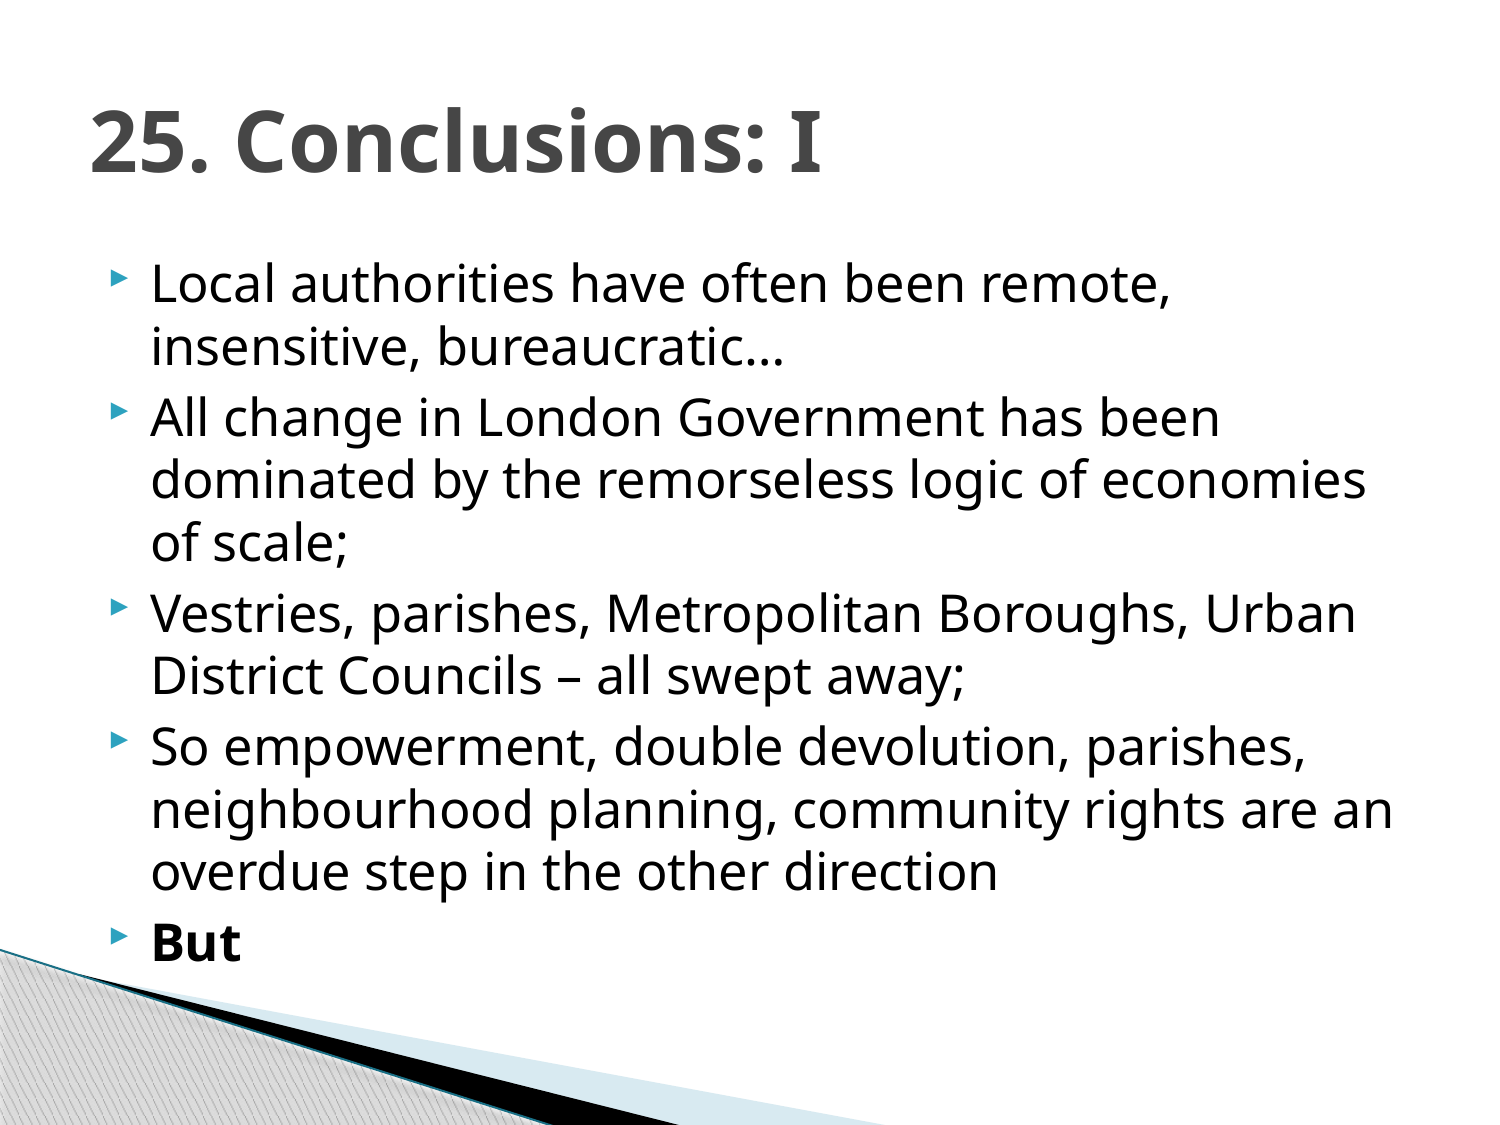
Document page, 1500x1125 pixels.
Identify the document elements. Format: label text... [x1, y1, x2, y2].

title 25. Conclusions: I [75, 45, 1425, 233]
list Local authorities have often been remote, insensitive, bureaucratic… All change in London Government has been dominated by the remorseless logic of economies of scale; Vestries, parishes, Metropolitan Boroughs, Urban District Councils – all swept away; So empowerment, double devolution, parishes, neighbourhood planning, community rights are an overdue step in the other direction But [75, 243, 1425, 986]
